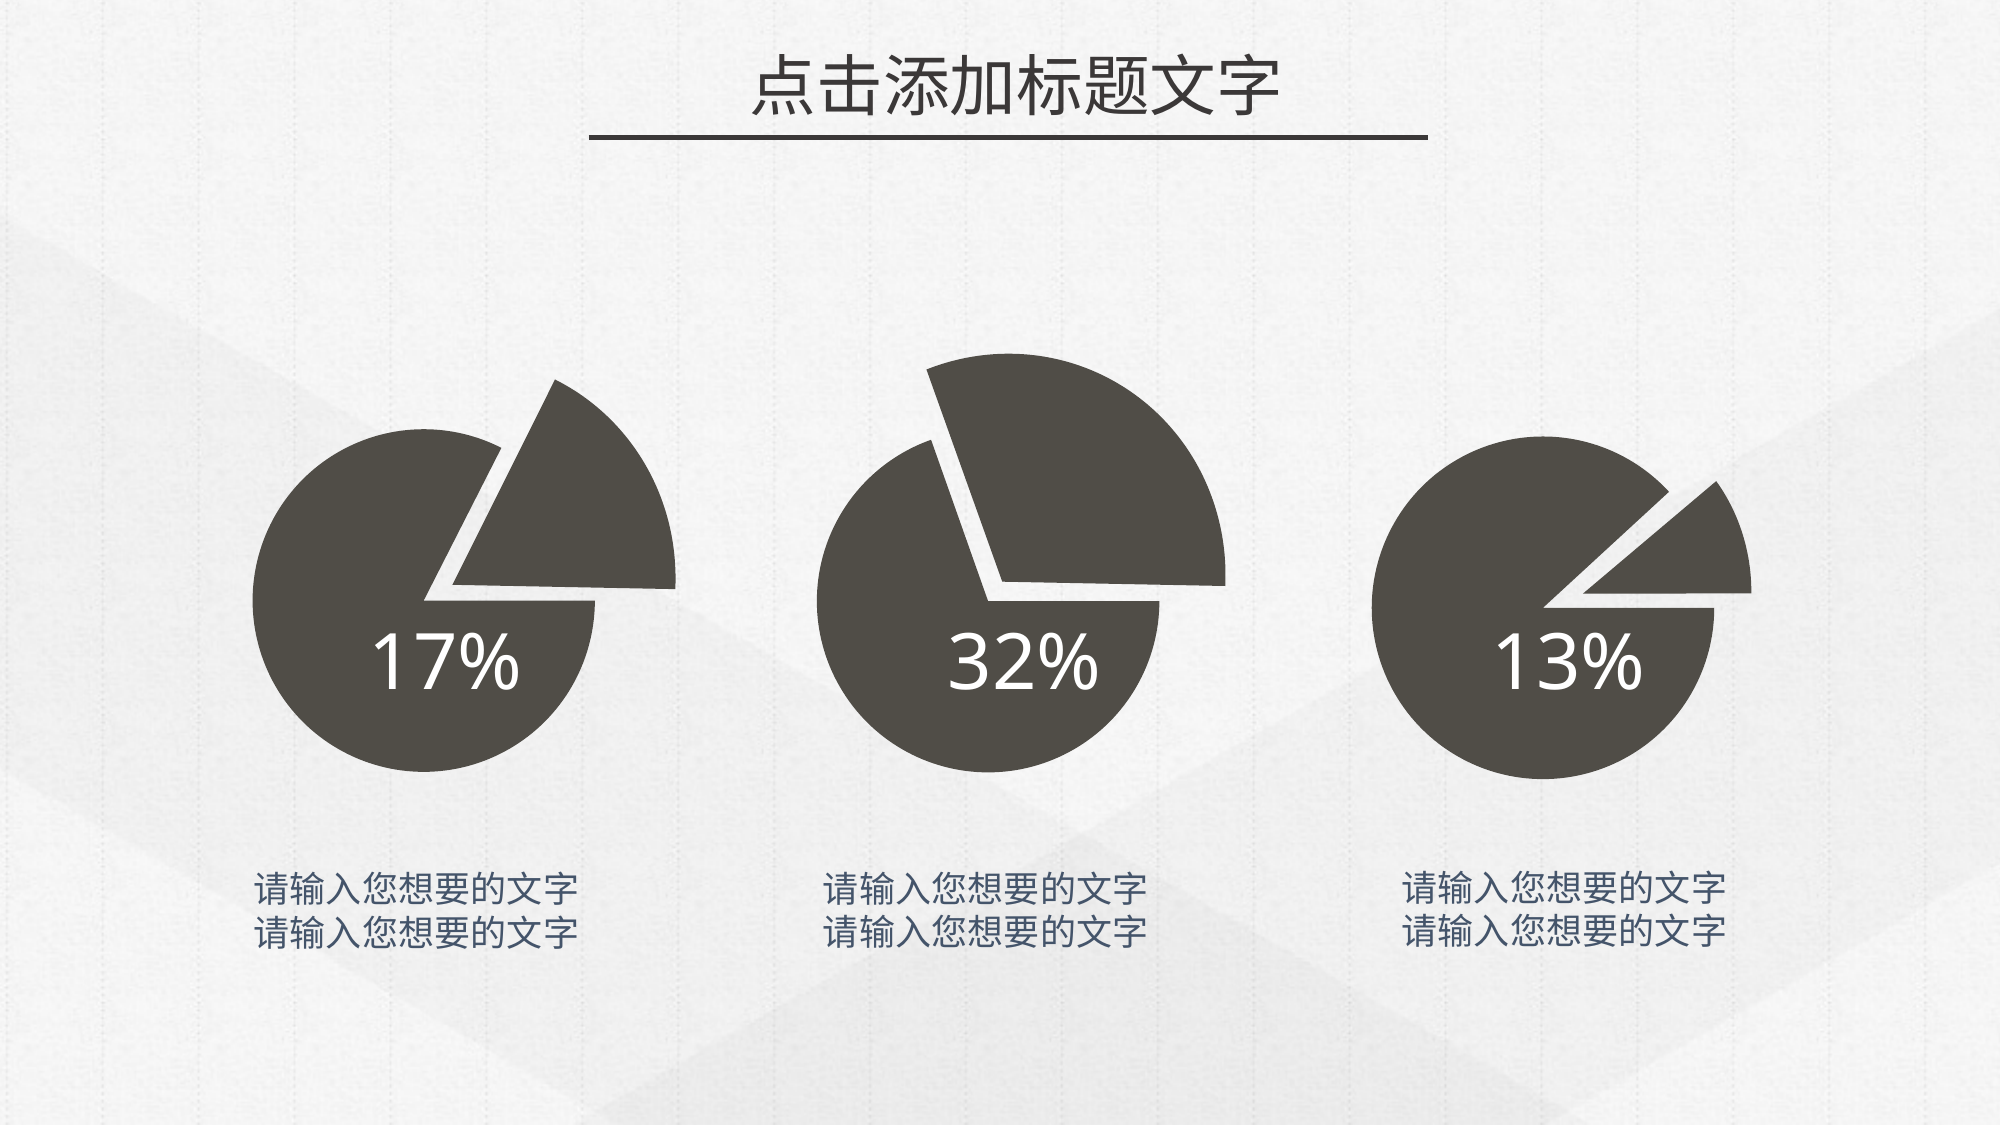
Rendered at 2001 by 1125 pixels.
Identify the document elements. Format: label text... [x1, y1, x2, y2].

text_box [450, 378, 677, 591]
text_box [1696, 606, 1716, 687]
text_box 32% [886, 604, 1163, 713]
text_box 请输入您想要的文字 请输入您想要的文字 [1386, 857, 1768, 960]
text_box [251, 428, 596, 773]
text_box [1370, 435, 1680, 781]
text_box [925, 352, 1227, 588]
text_box [1580, 479, 1753, 595]
text_box 13% [1442, 604, 1696, 713]
text_box 请输入您想要的文字 请输入您想要的文字 [807, 858, 1194, 961]
text_box 请输入您想要的文字 请输入您想要的文字 [238, 858, 627, 961]
text_box 17% [321, 604, 570, 713]
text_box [561, 36, 1472, 138]
text_box [815, 438, 1161, 774]
picture [0, 0, 2000, 1125]
